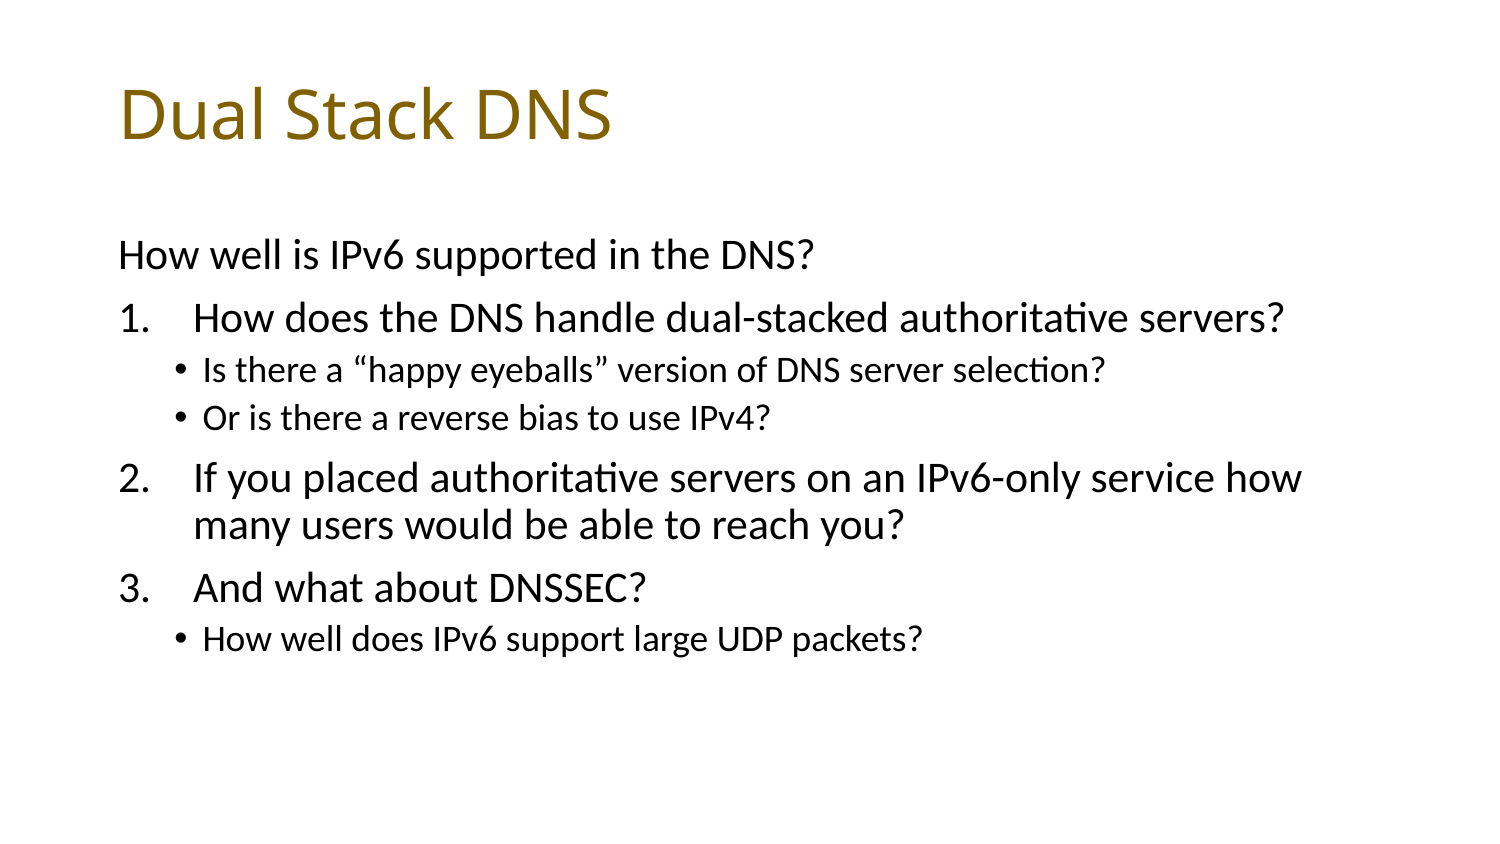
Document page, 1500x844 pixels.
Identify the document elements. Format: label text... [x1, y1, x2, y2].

title Dual Stack DNS [103, 35, 1397, 199]
list How well is IPv6 supported in the DNS? How does the DNS handle dual-stacked authoritative servers? Is there a “happy eyeballs” version of DNS server selection? Or is there a reverse bias to use IPv4? If you placed authoritative servers on an IPv6-only service how many users would be able to reach you? And what about DNSSEC? How well does IPv6 support large UDP packets? [103, 224, 1397, 760]
